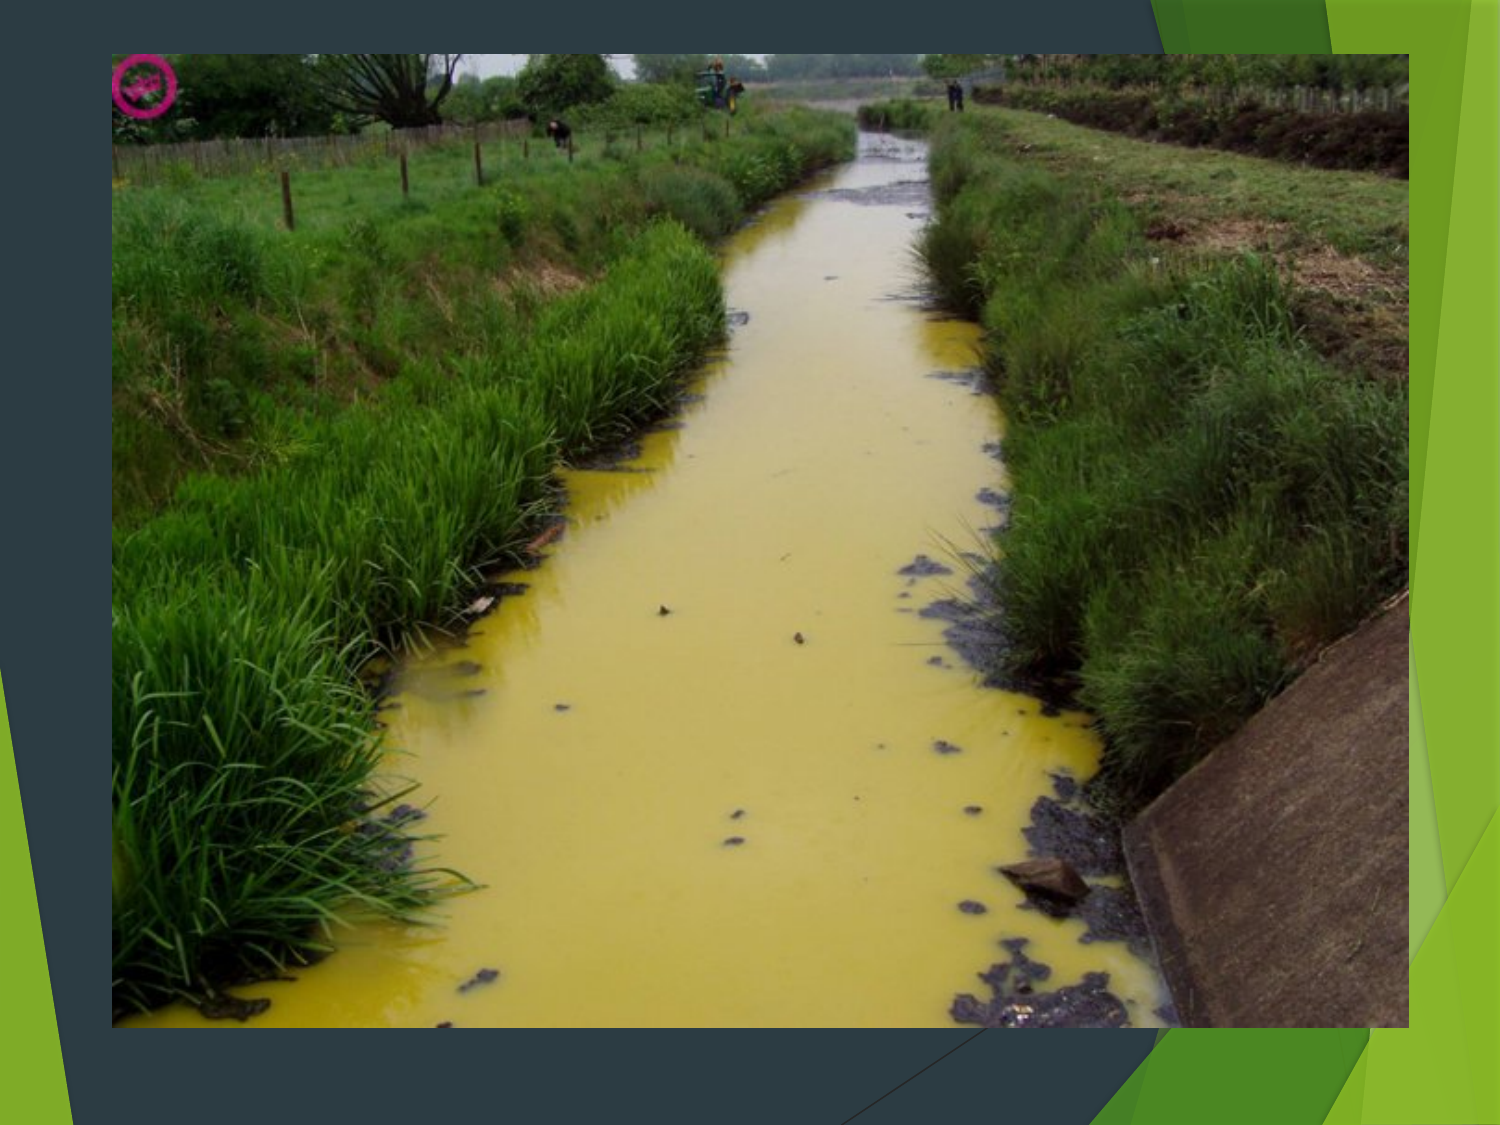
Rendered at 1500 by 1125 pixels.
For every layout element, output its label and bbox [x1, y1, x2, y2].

picture [111, 53, 1410, 1028]
